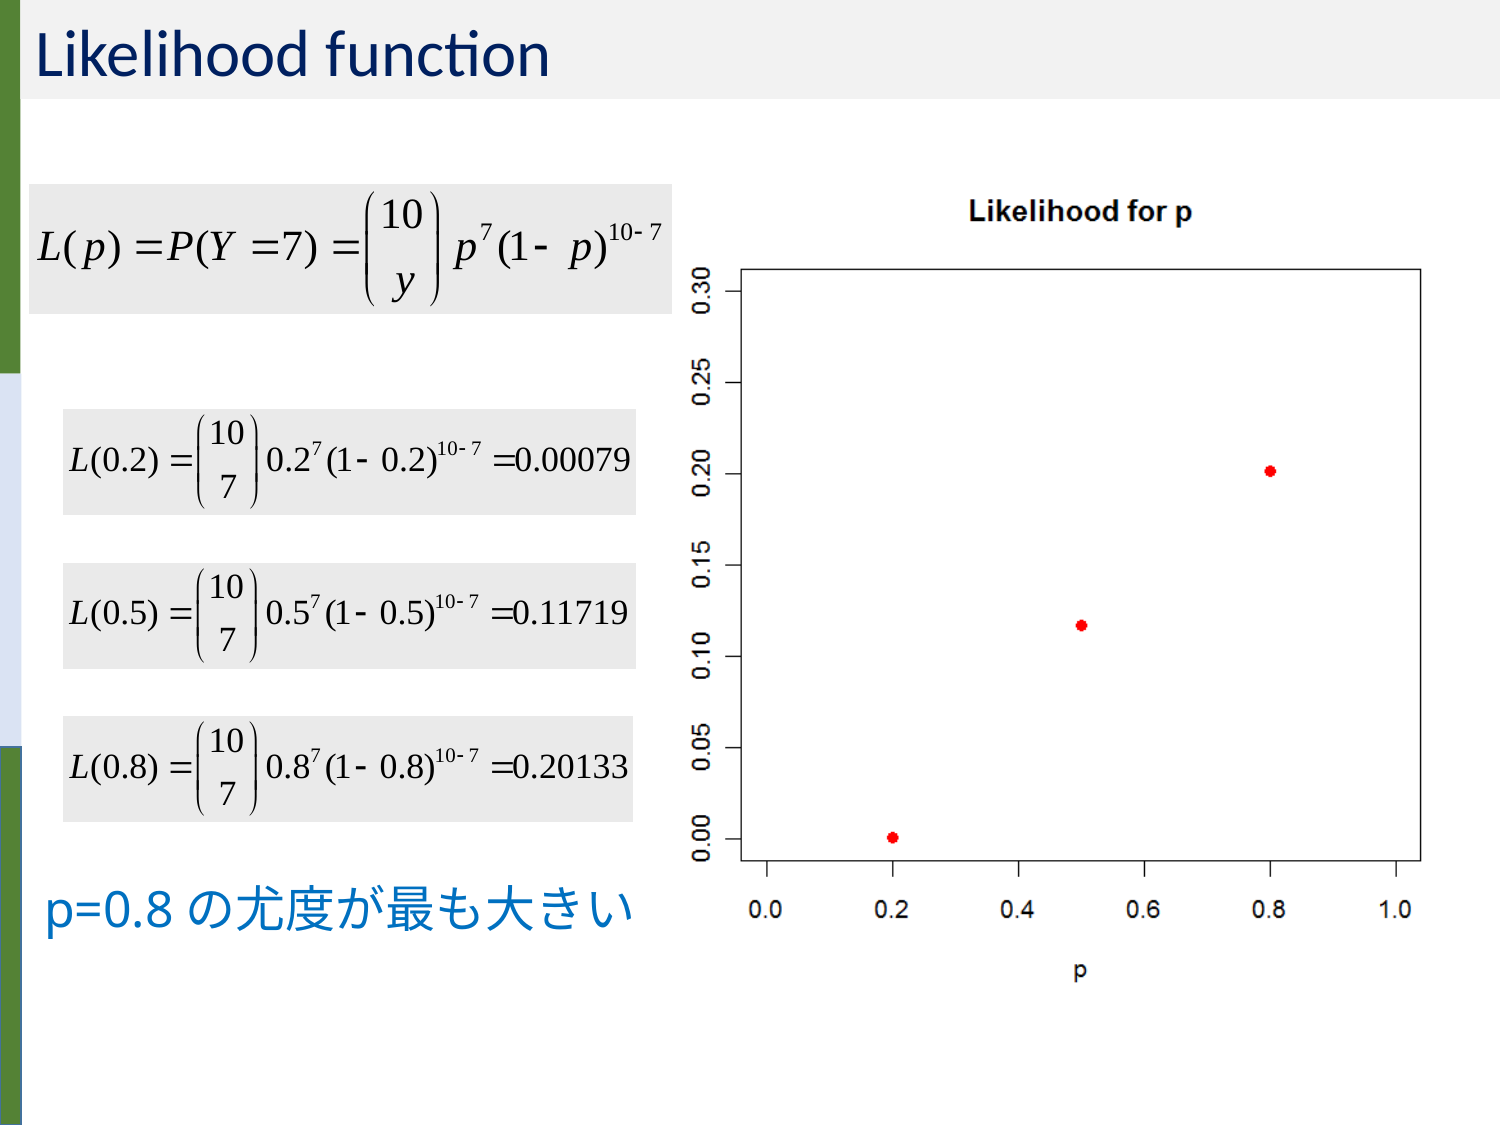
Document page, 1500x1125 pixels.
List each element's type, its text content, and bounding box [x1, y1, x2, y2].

text_box p=0.8の尤度が最も大きい [29, 869, 614, 945]
picture [619, 148, 1483, 1012]
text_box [0, 0, 22, 1125]
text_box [62, 562, 636, 669]
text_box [62, 715, 633, 823]
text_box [62, 408, 637, 516]
text_box Likelihood function [24, 0, 1500, 99]
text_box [29, 184, 672, 315]
